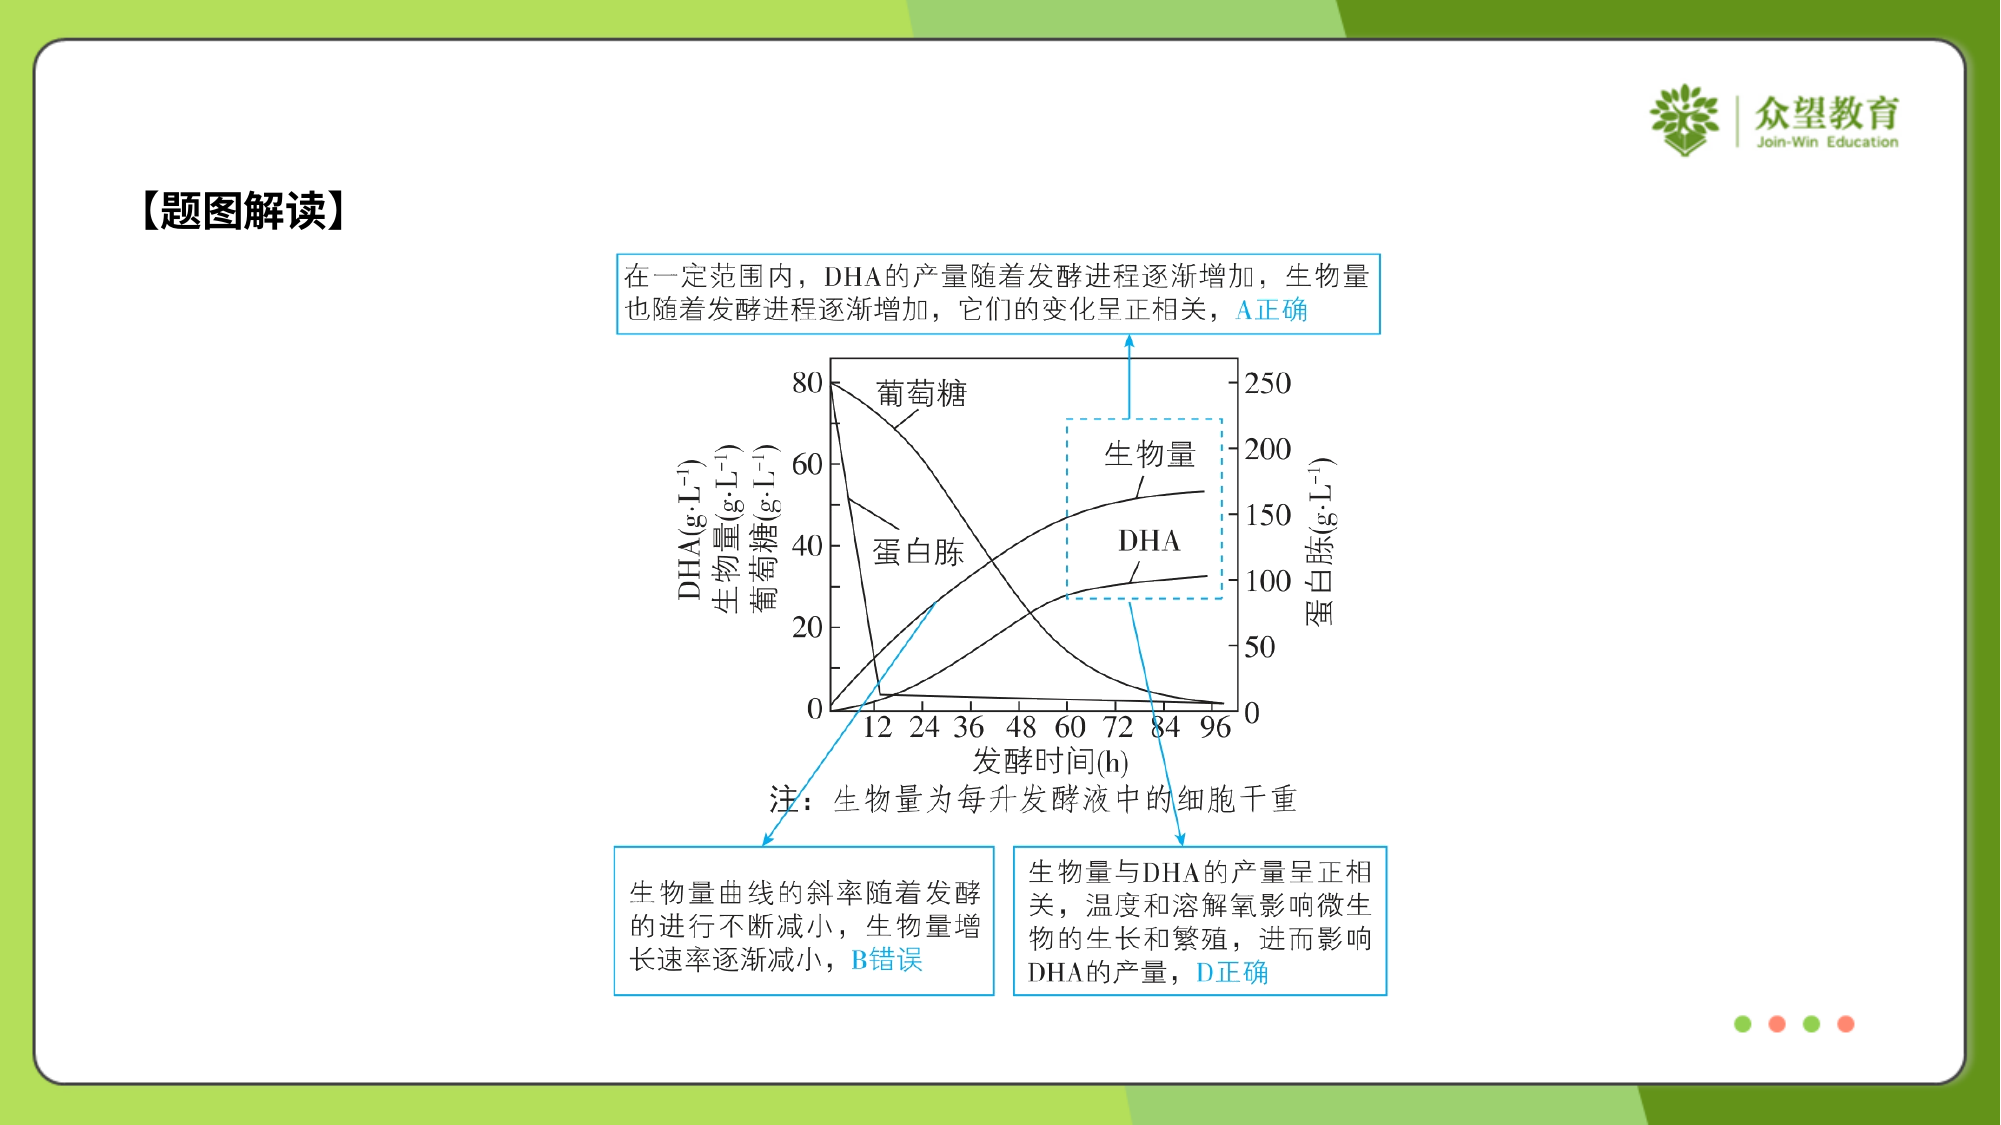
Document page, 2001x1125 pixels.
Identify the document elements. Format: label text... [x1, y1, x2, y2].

text_box 【题图解读】 [118, 159, 1883, 227]
picture [0, 0, 2000, 1125]
